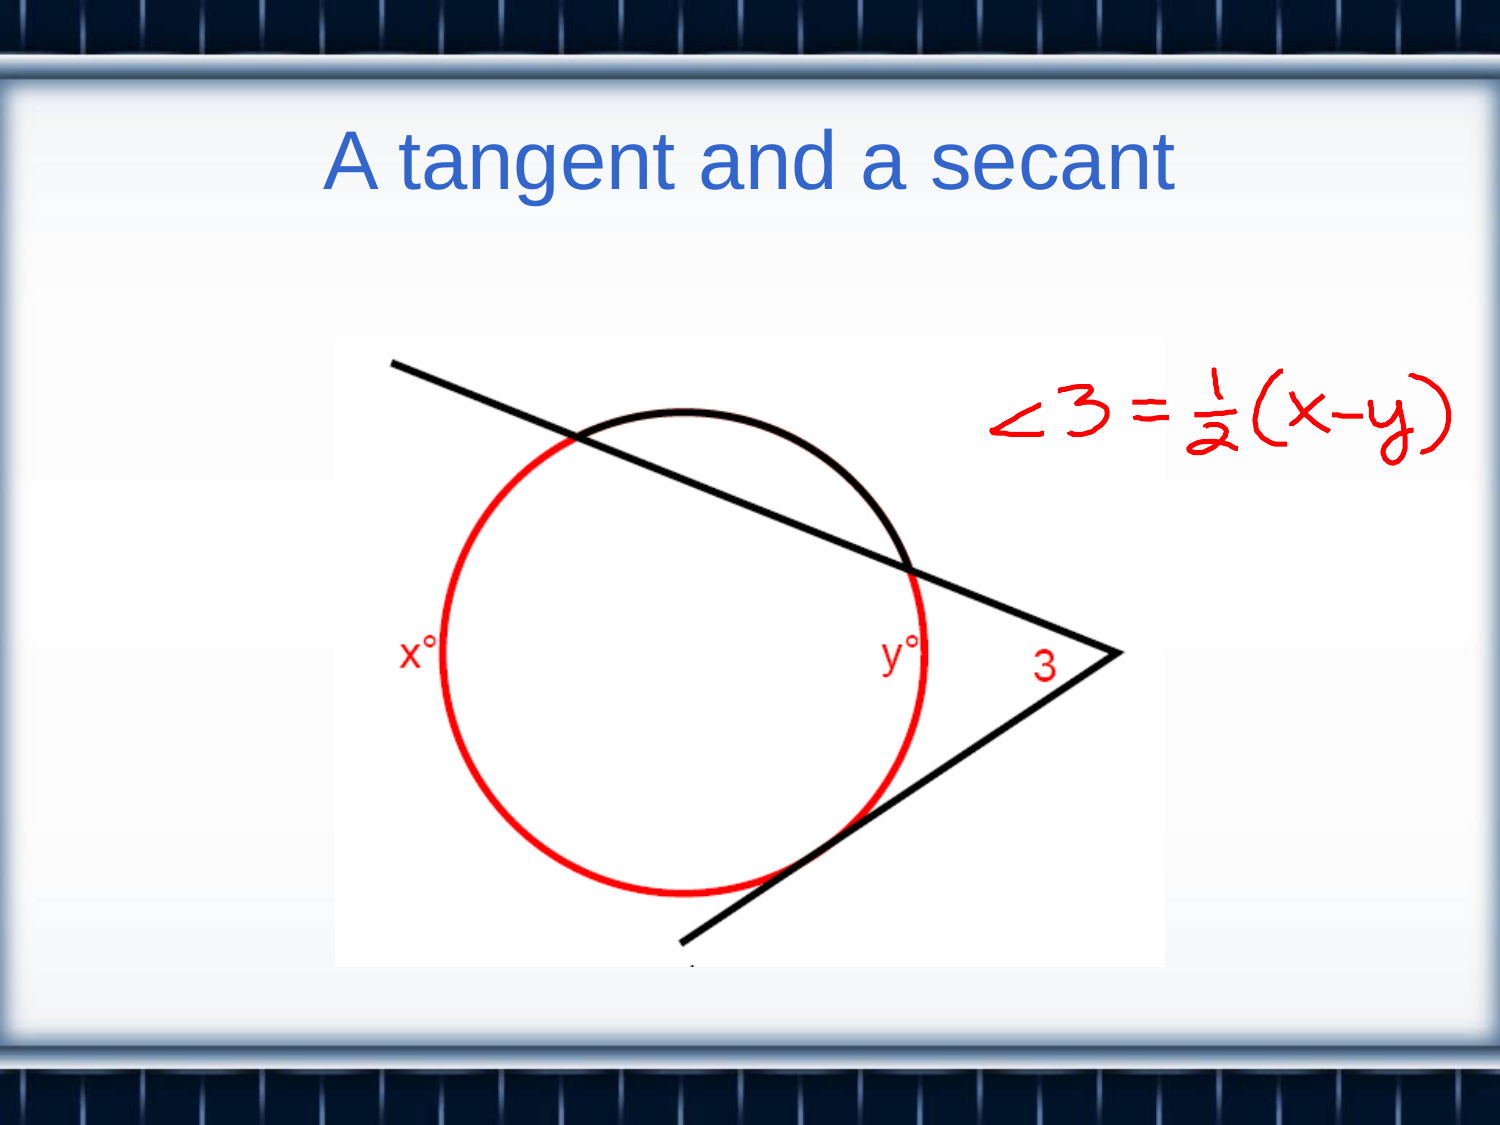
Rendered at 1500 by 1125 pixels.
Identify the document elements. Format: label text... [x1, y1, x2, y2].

title A tangent and a secant [74, 62, 1426, 251]
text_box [991, 369, 1450, 464]
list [335, 341, 1165, 967]
picture [0, 0, 1500, 1125]
